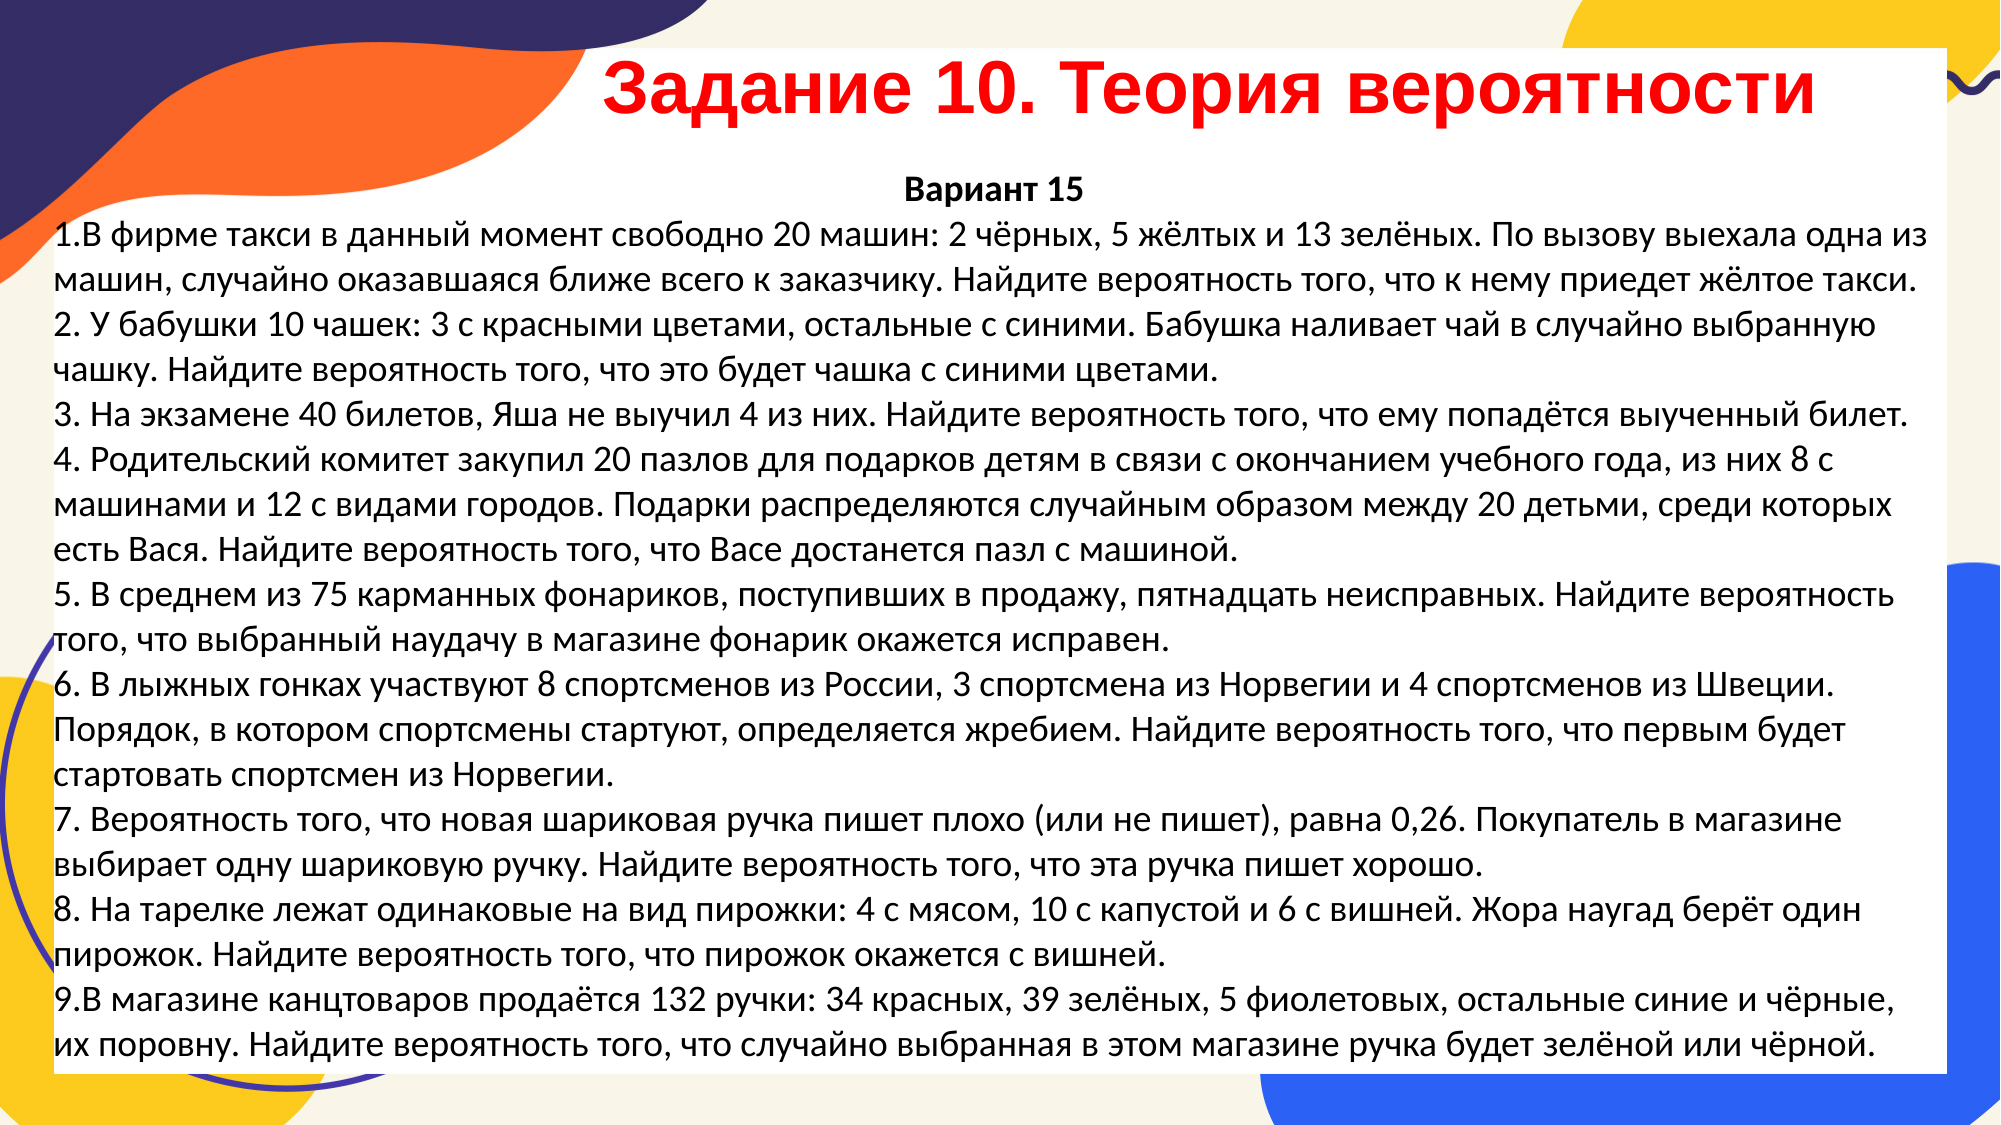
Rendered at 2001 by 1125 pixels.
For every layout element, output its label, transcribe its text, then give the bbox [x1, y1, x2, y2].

text_box Вариант 15 1.В фирме такси в данный момент свободно 20 машин: 2 чёрных, 5 жёлтых и 13 зелёных. По вызову выехала одна из машин, случайно оказавшаяся ближе всего к заказчику. Найдите вероятность того, что к нему приедет жёлтое такси. 2. У бабушки 10 чашек: 3 с красными цветами, остальные с синими. Бабушка наливает чай в случайно выбранную чашку. Найдите вероятность того, что это будет чашка с синими цветами. 3. На экзамене 40 билетов, Яша не выучил 4 из них. Найдите вероятность того, что ему попадётся выученный билет. 4. Родительский комитет закупил 20 пазлов для подарков детям в связи с окончанием учебного года, из них 8 с машинами и 12 с видами городов. Подарки распределяются случайным образом между 20 детьми, среди которых есть Вася. Найдите вероятность того, что Васе достанется пазл с машиной. 5. В среднем из 75 карманных фонариков, поступивших в продажу, пятнадцать неисправных. Найдите вероятность того, что выбранный наудачу в магазине фонарик окажется исправен. 6. В лыжных гонках участвуют 8 спортсменов из России, 3 спортсмена из Норвегии и 4 спортсменов из Швеции. Порядок, в котором спортсмены стартуют, определяется жребием. Найдите вероятность того, что первым будет стартовать спортсмен из Норвегии. 7. Вероятность того, что новая шариковая ручка пишет плохо (или не пишет), равна 0,26. Покупатель в магазине выбирает одну шариковую ручку. Найдите вероятность того, что эта ручка пишет хорошо. 8. На тарелке лежат одинаковые на вид пирожки: 4 с мясом, 10 с капустой и 6 с вишней. Жора наугад берёт один пирожок. Найдите вероятность того, что пирожок окажется с вишней. 9.В магазине канцтоваров продаётся 132 ручки: 34 красных, 39 зелёных, 5 фиолетовых, остальные синие и чёрные, их поровну. Найдите вероятность того, что случайно выбранная в этом магазине ручка будет зелёной или чёрной. [38, 156, 1950, 1072]
picture [0, 0, 2000, 1125]
text_box Задание 10. Теория вероятности [588, 41, 1914, 157]
